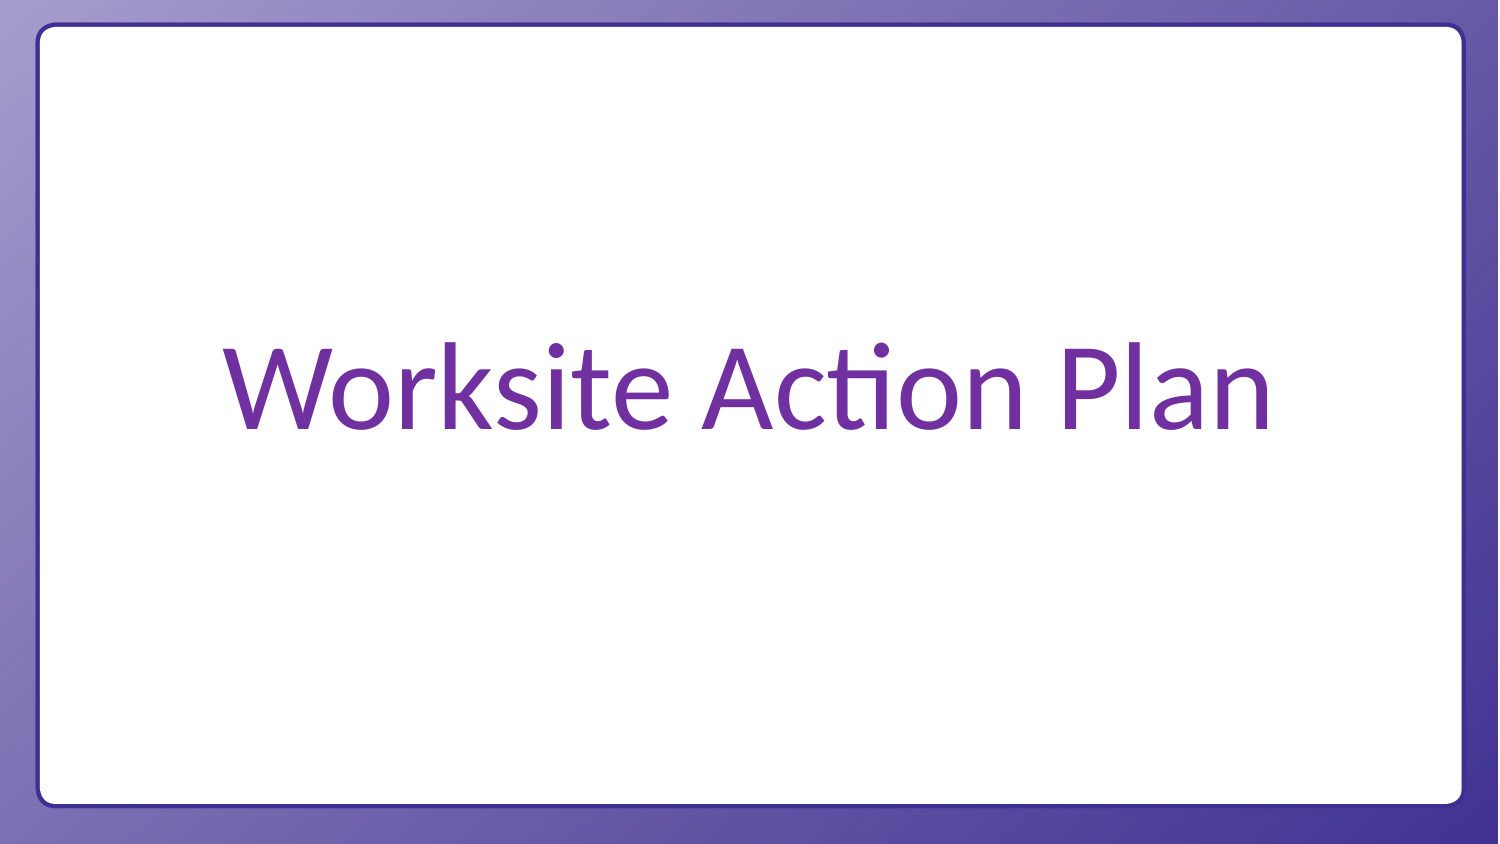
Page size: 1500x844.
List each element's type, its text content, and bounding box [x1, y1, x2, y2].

picture [0, 0, 1498, 844]
text_box Worksite Action Plan [38, 297, 1460, 462]
